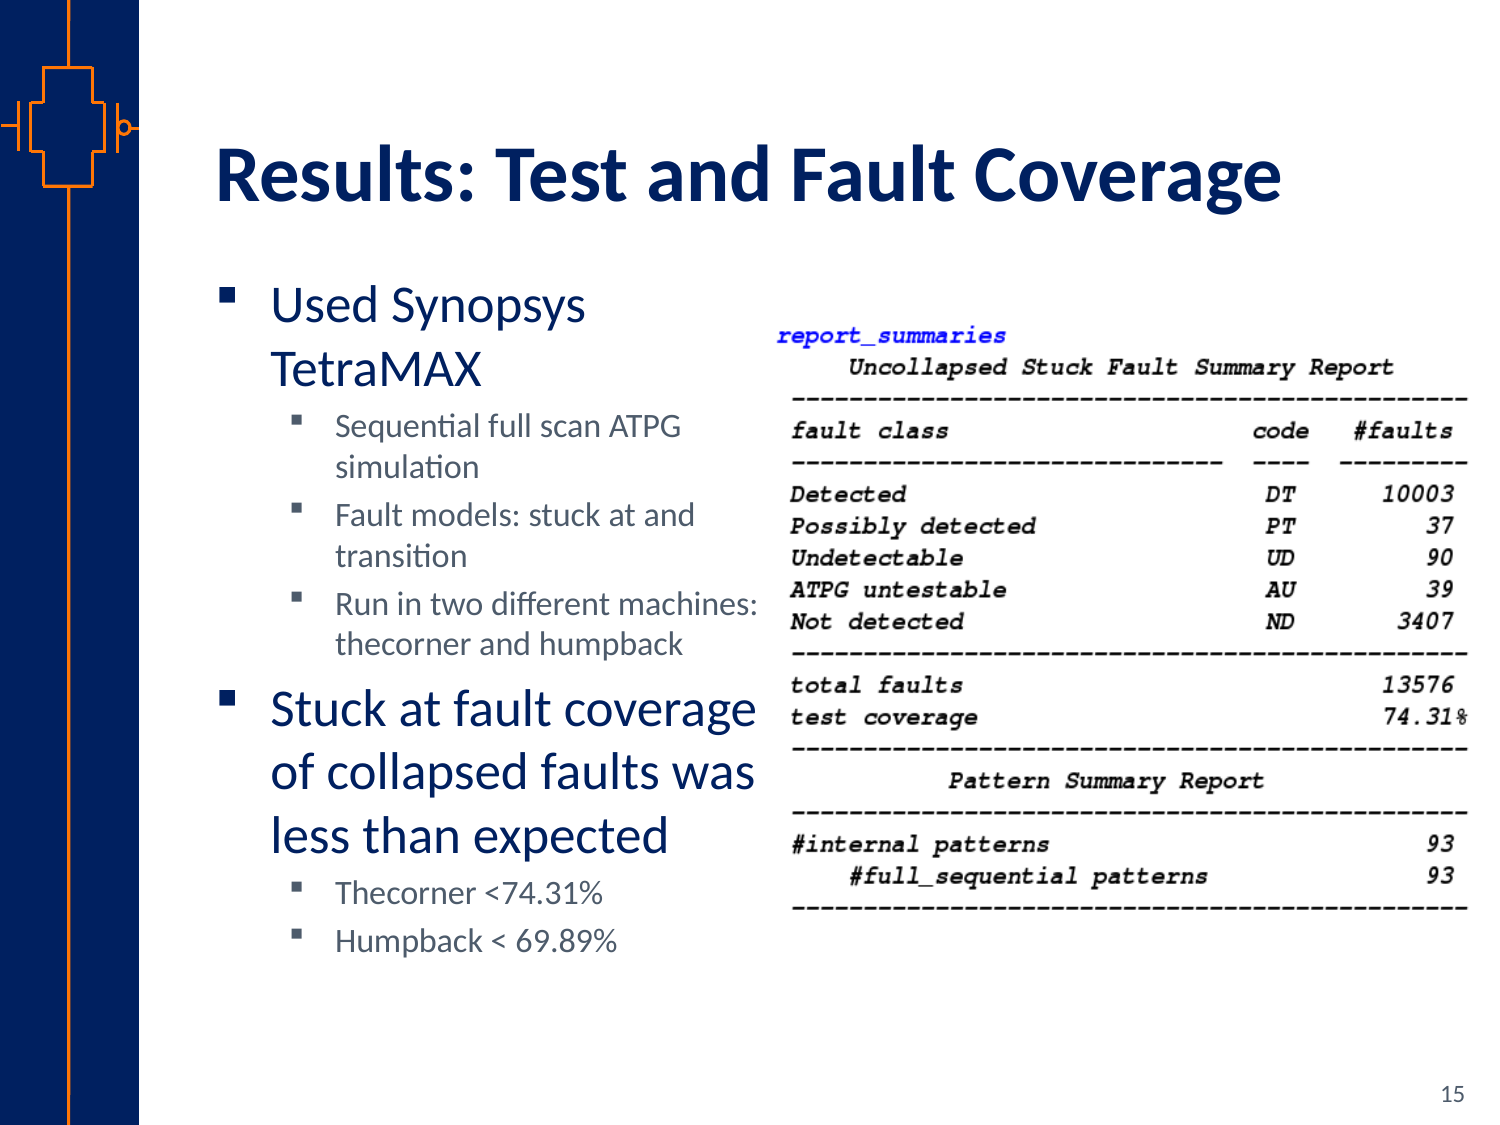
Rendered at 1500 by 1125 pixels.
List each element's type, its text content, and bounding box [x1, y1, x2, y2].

picture [760, 320, 1500, 924]
title Results: Test and Fault Coverage [200, 37, 1388, 225]
slide_number 15 [1425, 1062, 1488, 1123]
list Used Synopsys TetraMAX Sequential full scan ATPG simulation Fault models: stuck at and transition Run in two different machines: thecorner and humpback Stuck at fault coverage of collapsed faults was less than expected Thecorner <74.31% Humpback < 69.89% [200, 262, 778, 988]
